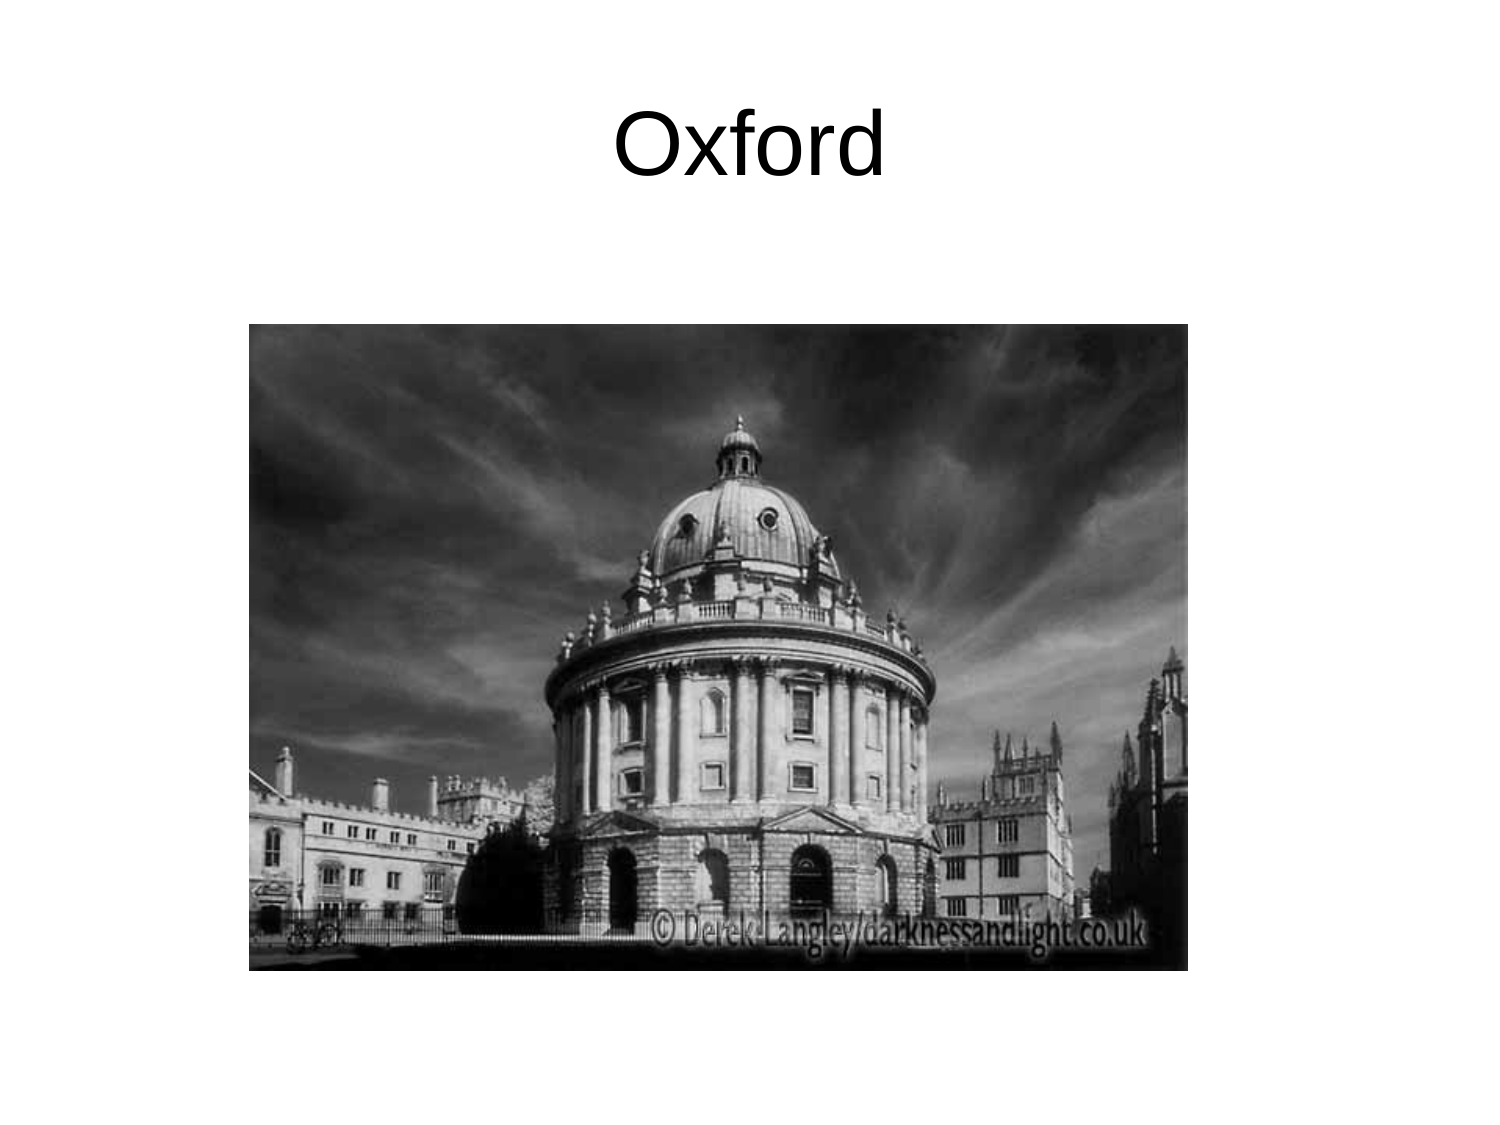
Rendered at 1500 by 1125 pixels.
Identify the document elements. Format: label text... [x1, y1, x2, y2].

title Oxford [75, 45, 1425, 233]
picture [249, 324, 1188, 971]
